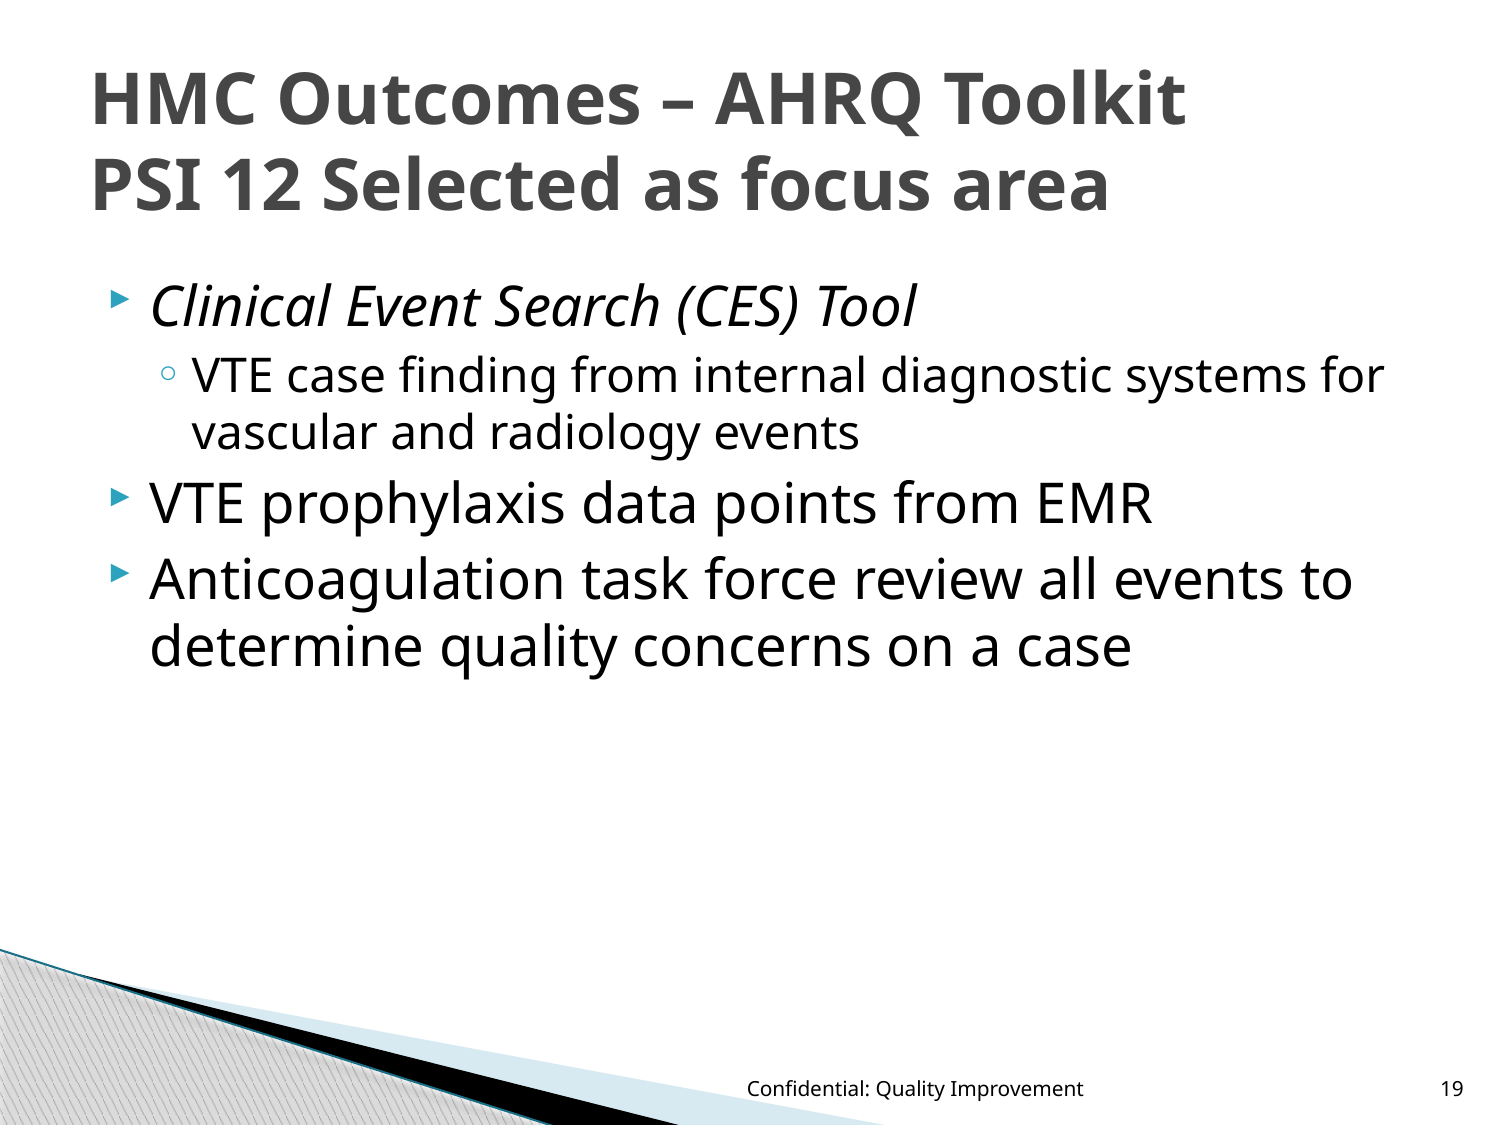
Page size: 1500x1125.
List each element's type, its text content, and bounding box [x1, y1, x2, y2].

slide_number 19 [1418, 1051, 1479, 1112]
footer Confidential: Quality Improvement [718, 1051, 1105, 1112]
title HMC Outcomes – AHRQ Toolkit PSI 12 Selected as focus area [75, 45, 1425, 233]
list Clinical Event Search (CES) Tool VTE case finding from internal diagnostic systems for vascular and radiology events VTE prophylaxis data points from EMR Anticoagulation task force review all events to determine quality concerns on a case [75, 262, 1475, 1088]
